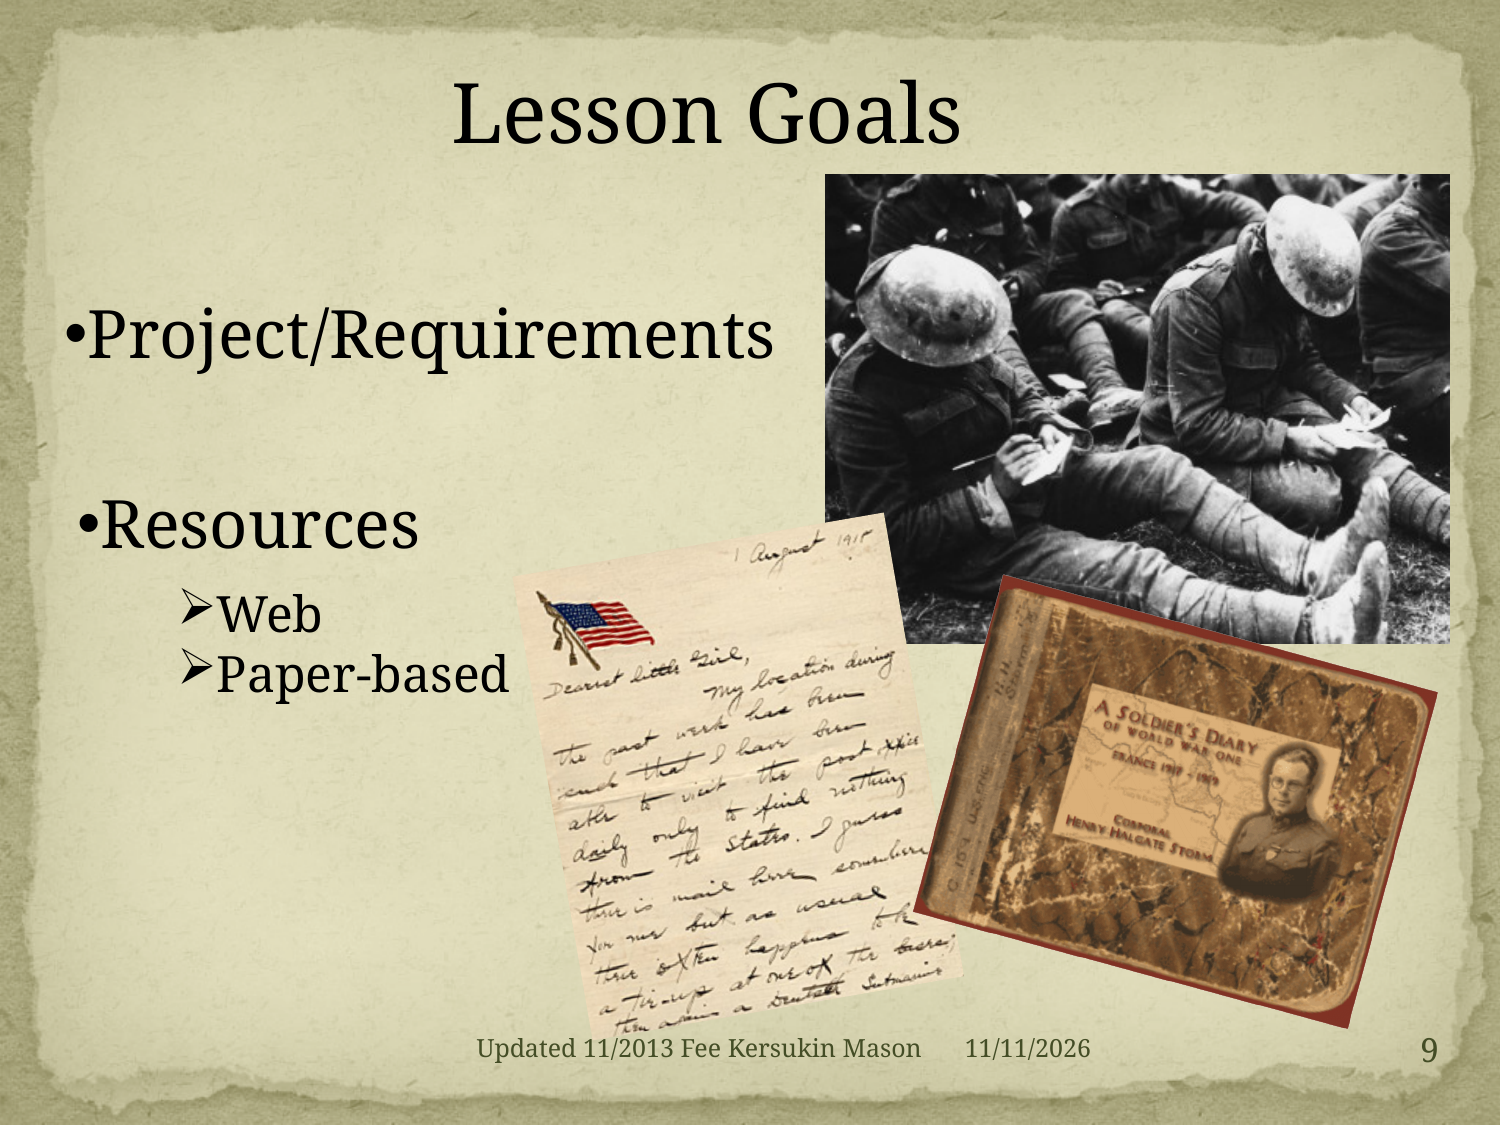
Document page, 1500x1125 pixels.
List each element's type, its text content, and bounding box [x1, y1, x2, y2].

text_box Web Paper-based [162, 574, 539, 710]
text_box Resources [62, 474, 750, 570]
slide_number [950, 1017, 1375, 1081]
slide_number 9 [1379, 1014, 1480, 1089]
picture [528, 174, 1451, 1017]
text_box Project/Requirements [49, 224, 800, 380]
footer Updated 11/2013 Fee Kersukin Mason [350, 1017, 938, 1081]
text_box Lesson Goals [286, 52, 1150, 168]
